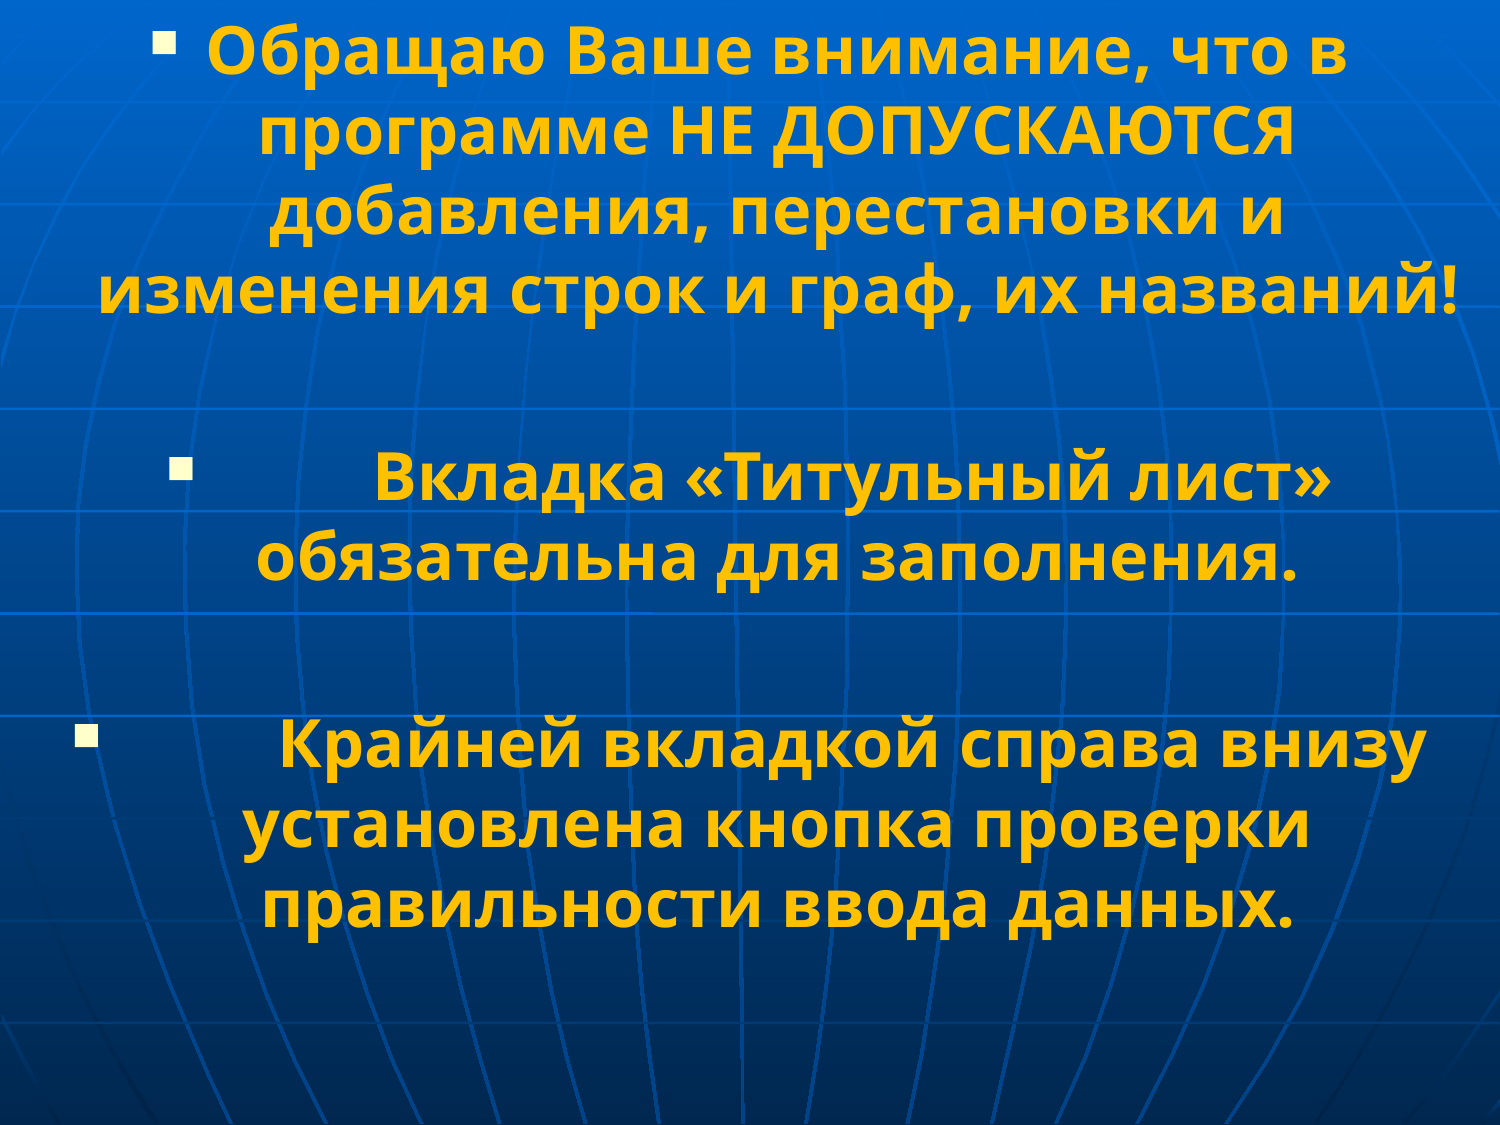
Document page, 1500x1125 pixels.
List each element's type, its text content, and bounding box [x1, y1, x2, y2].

list Обращаю Ваше внимание, что в программе НЕ ДОПУСКАЮТСЯ добавления, перестановки и изменения строк и граф, их названий! Вкладка «Титульный лист» обязательна для заполнения. Крайней вкладкой справа внизу установлена кнопка проверки правильности ввода данных. [0, 0, 1500, 1125]
